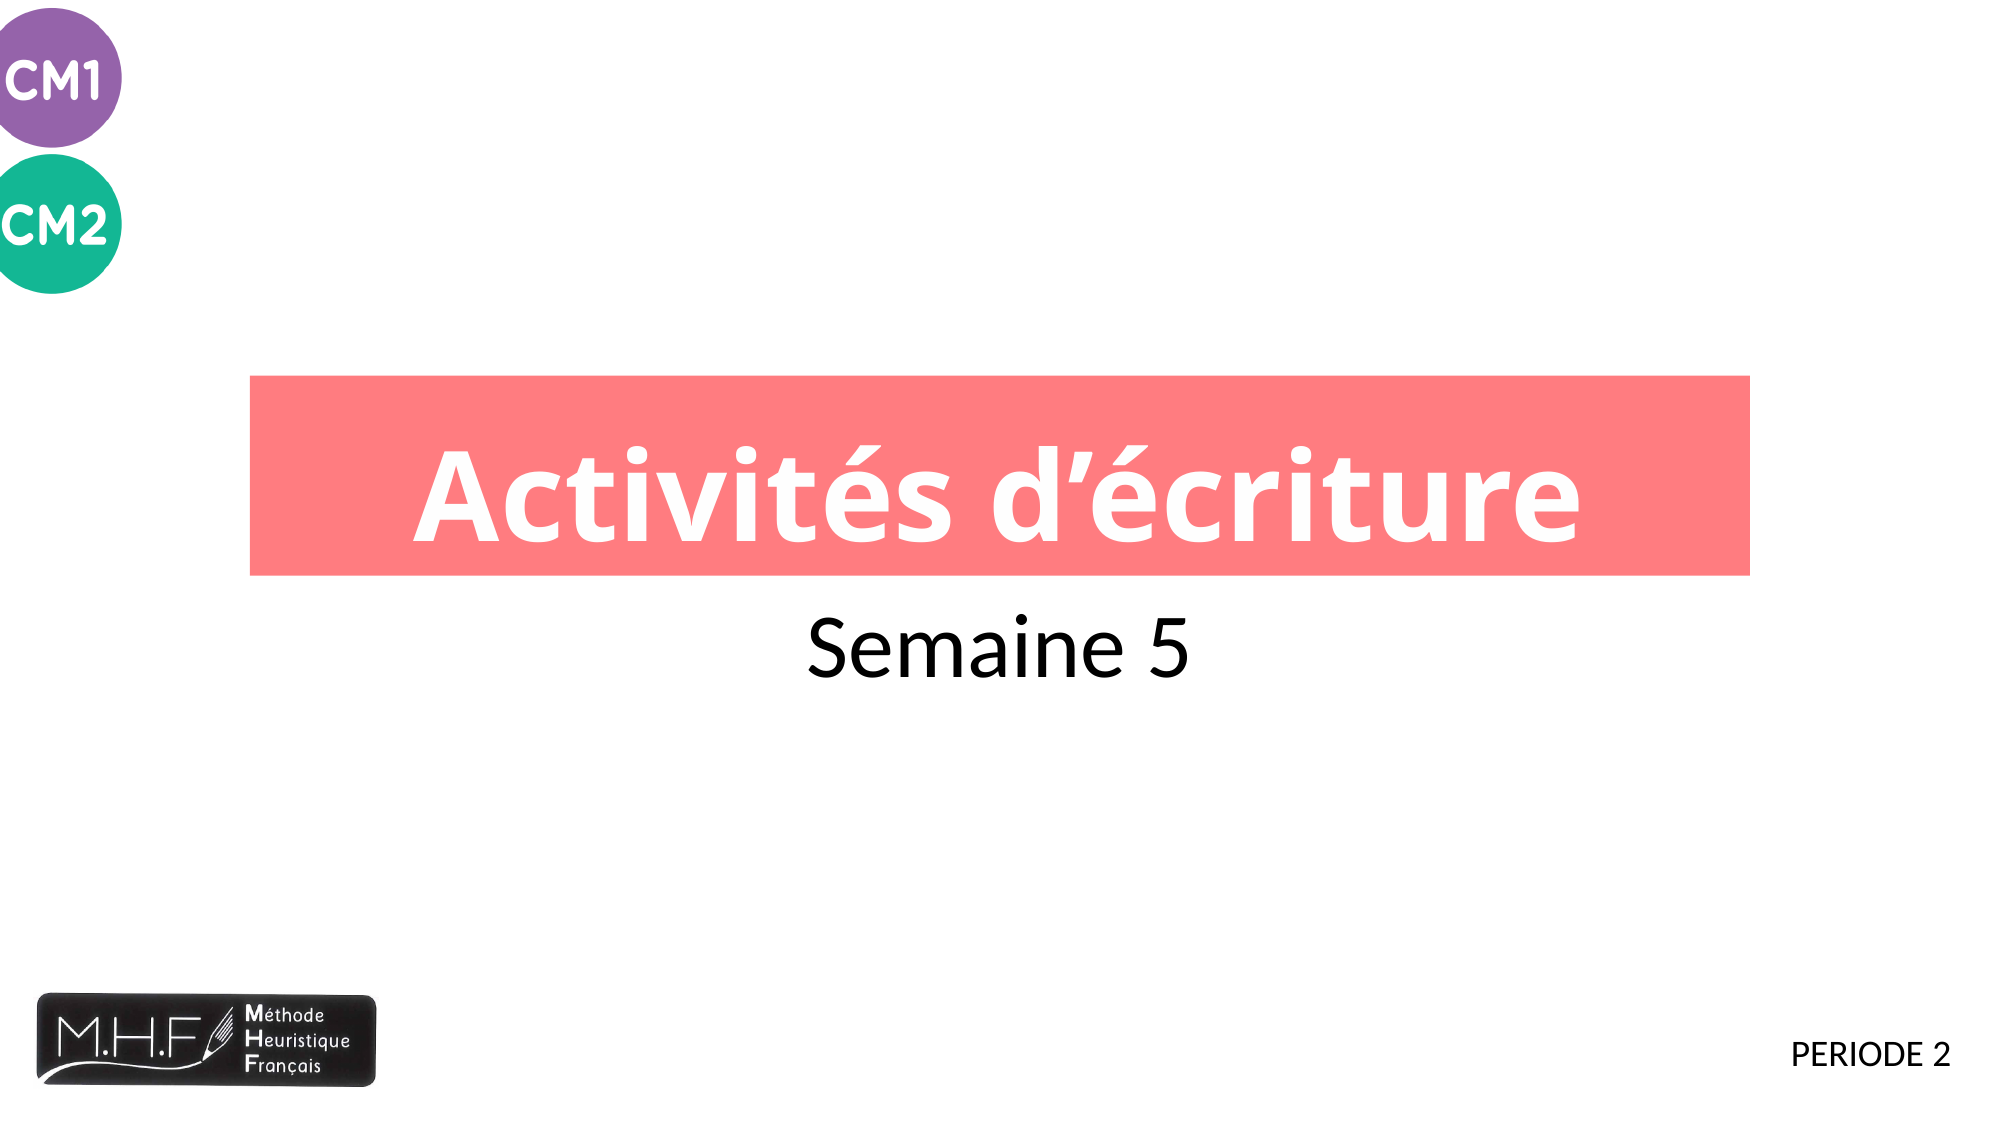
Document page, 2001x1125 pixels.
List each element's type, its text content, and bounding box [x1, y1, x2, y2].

picture [33, 990, 379, 1089]
text_box PERIODE 2 [1362, 1021, 1967, 1082]
picture [0, 0, 134, 298]
subtitle Semaine 5 [249, 590, 1750, 863]
title Activités d’écriture [249, 375, 1750, 576]
